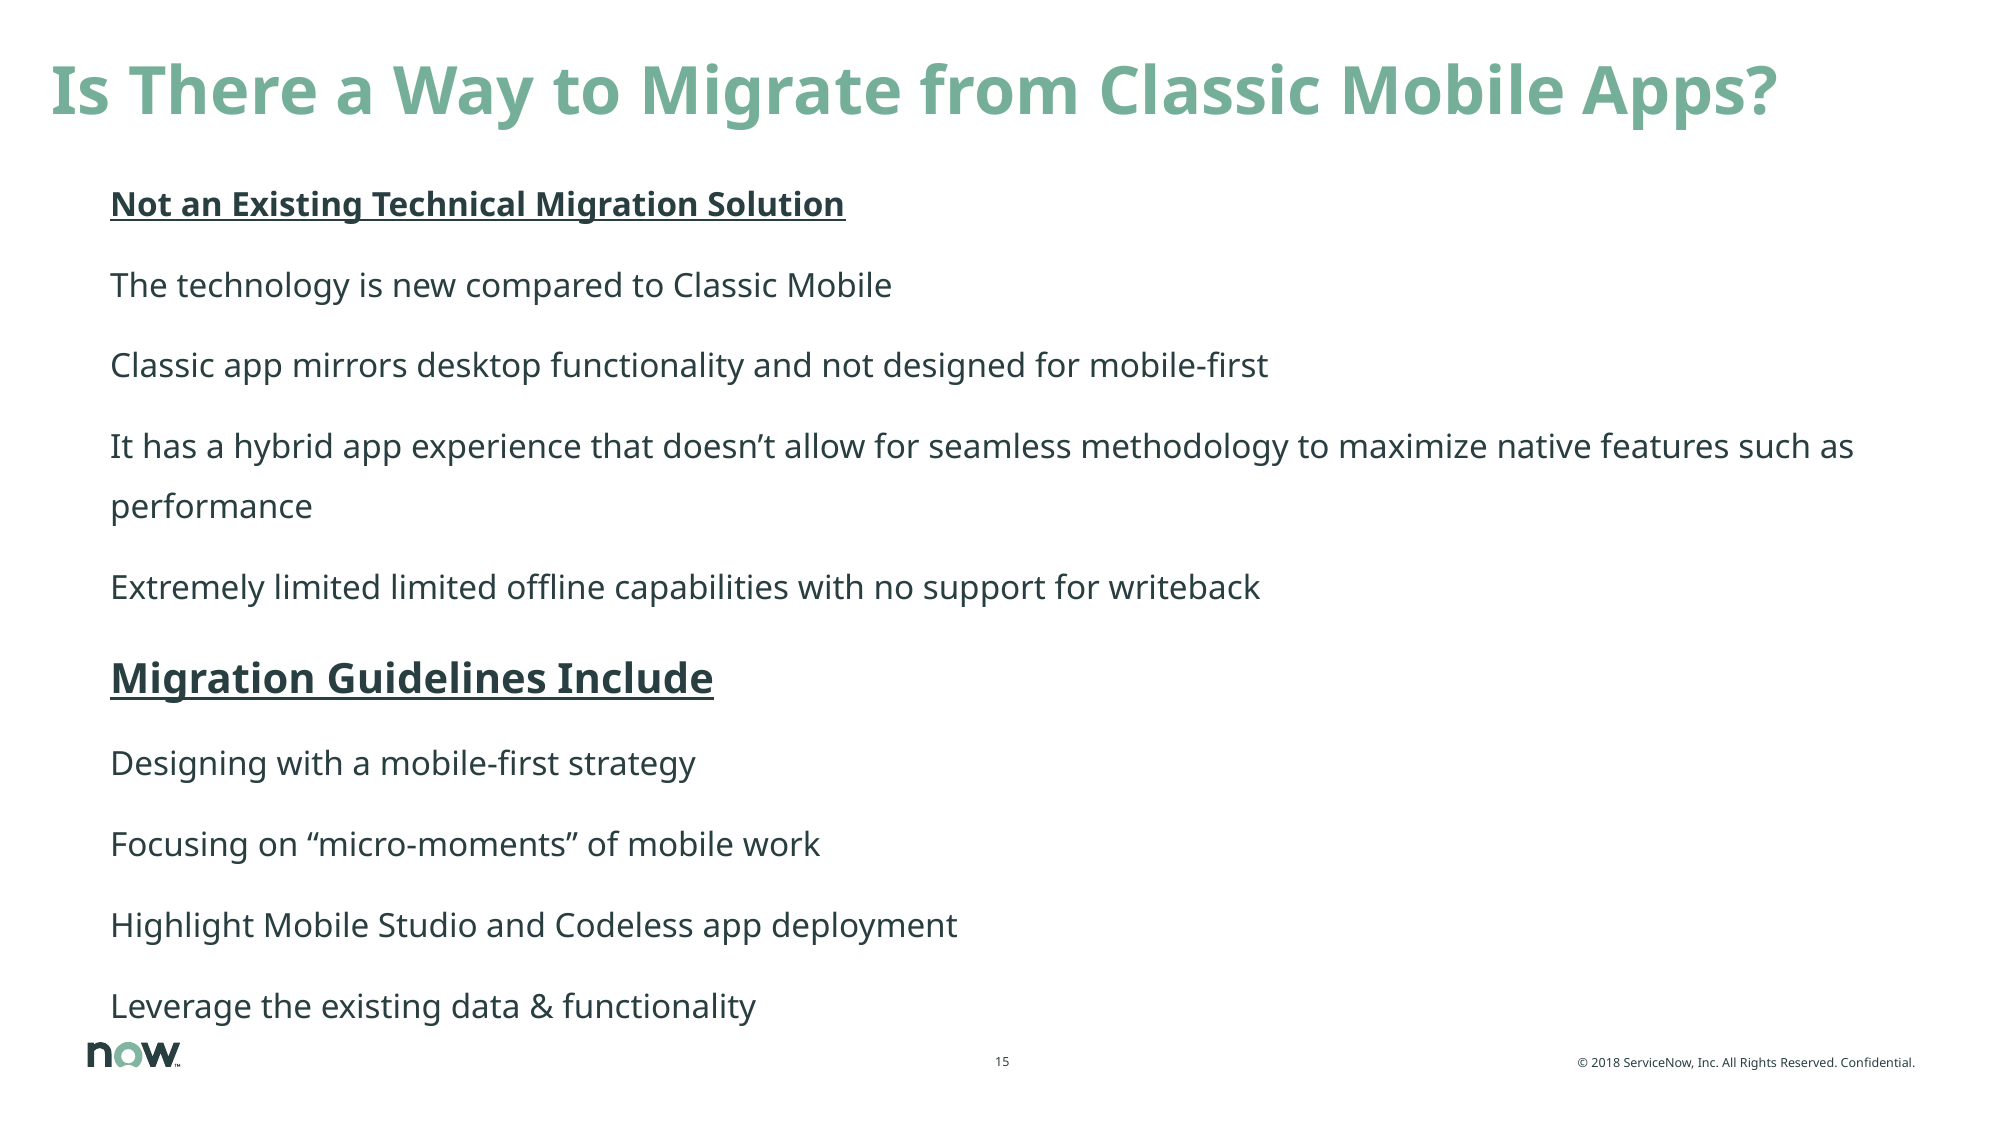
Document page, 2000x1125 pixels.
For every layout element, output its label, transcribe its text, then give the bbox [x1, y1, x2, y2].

text_box Not an Existing Technical Migration Solution The technology is new compared to Classic Mobile Classic app mirrors desktop functionality and not designed for mobile-first It has a hybrid app experience that doesn’t allow for seamless methodology to maximize native features such as performance Extremely limited limited offline capabilities with no support for writeback Migration Guidelines Include Designing with a mobile-first strategy Focusing on “micro-moments” of mobile work Highlight Mobile Studio and Codeless app deployment Leverage the existing data & functionality [95, 155, 1899, 1005]
text_box Is There a Way to Migrate from Classic Mobile Apps? [36, 18, 1879, 129]
